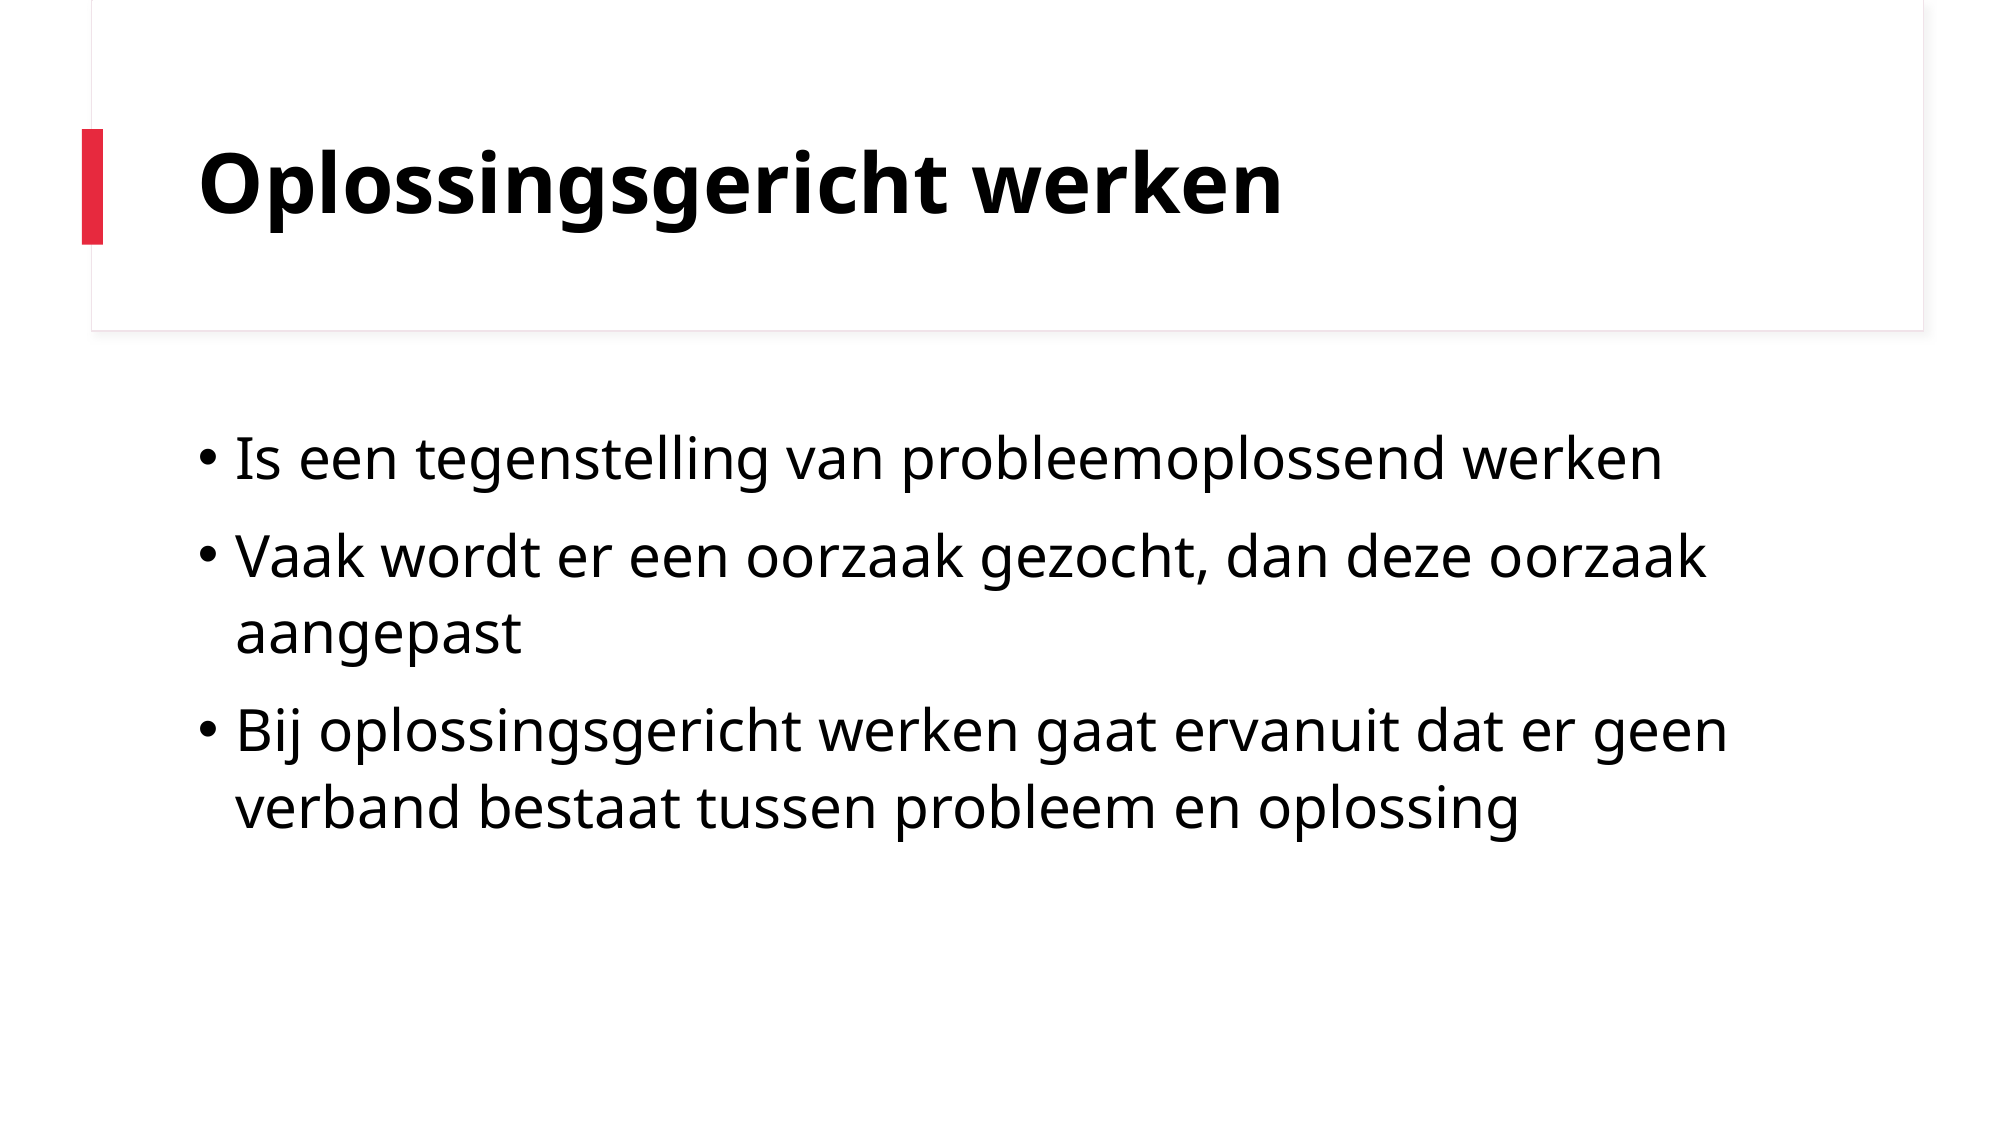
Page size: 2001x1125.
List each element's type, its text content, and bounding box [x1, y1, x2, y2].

title Oplossingsgericht werken [183, 90, 1851, 284]
list Is een tegenstelling van probleemoplossend werken Vaak wordt er een oorzaak gezocht, dan deze oorzaak aangepast Bij oplossingsgericht werken gaat ervanuit dat er geen verband bestaat tussen probleem en oplossing [183, 406, 1851, 1013]
